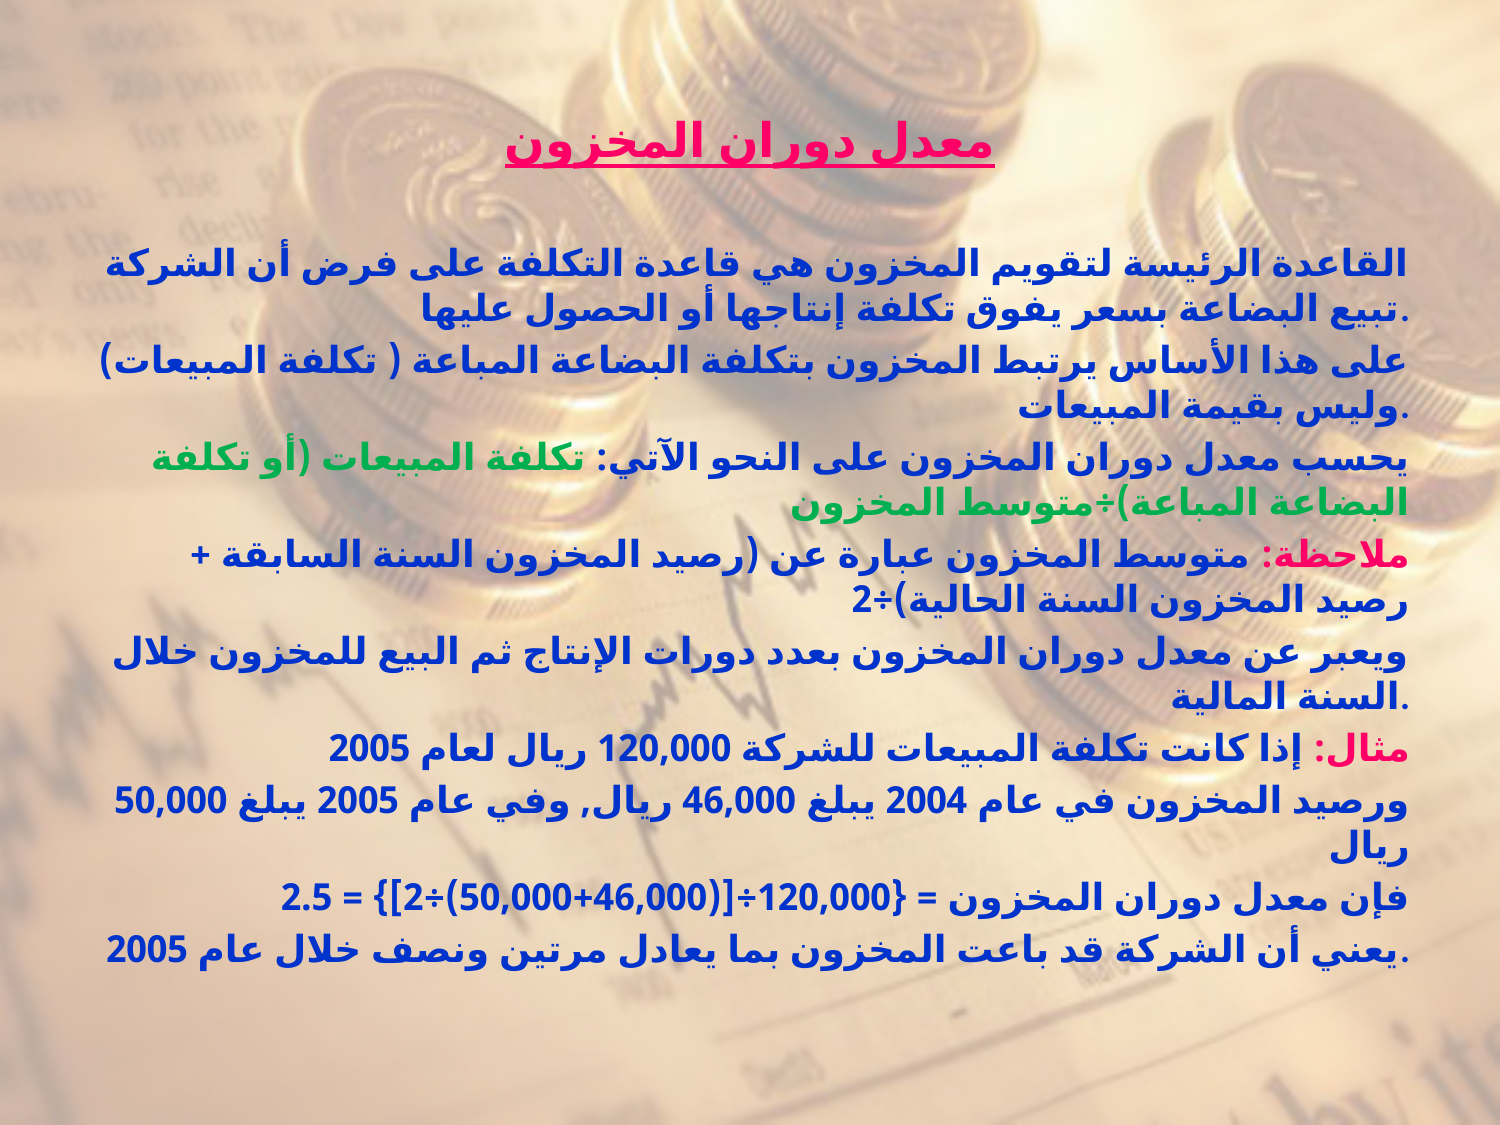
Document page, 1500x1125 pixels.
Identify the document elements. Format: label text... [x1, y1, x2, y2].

list القاعدة الرئيسة لتقويم المخزون هي قاعدة التكلفة على فرض أن الشركة تبيع البضاعة بسعر يفوق تكلفة إنتاجها أو الحصول عليها. على هذا الأساس يرتبط المخزون بتكلفة البضاعة المباعة ( تكلفة المبيعات) وليس بقيمة المبيعات. يحسب معدل دوران المخزون على النحو الآتي: تكلفة المبيعات (أو تكلفة البضاعة المباعة)÷متوسط المخزون ملاحظة: متوسط المخزون عبارة عن (رصيد المخزون السنة السابقة + رصيد المخزون السنة الحالية)÷2 ويعبر عن معدل دوران المخزون بعدد دورات الإنتاج ثم البيع للمخزون خلال السنة المالية. مثال: إذا كانت تكلفة المبيعات للشركة 120,000 ريال لعام 2005 ورصيد المخزون في عام 2004 يبلغ 46,000 ريال, وفي عام 2005 يبلغ 50,000 ريال فإن معدل دوران المخزون = {120,000÷[(46,000+50,000)÷2]} = 2.5 يعني أن الشركة قد باعت المخزون بما يعادل مرتين ونصف خلال عام 2005. [75, 231, 1425, 1005]
title معدل دوران المخزون [75, 45, 1425, 231]
